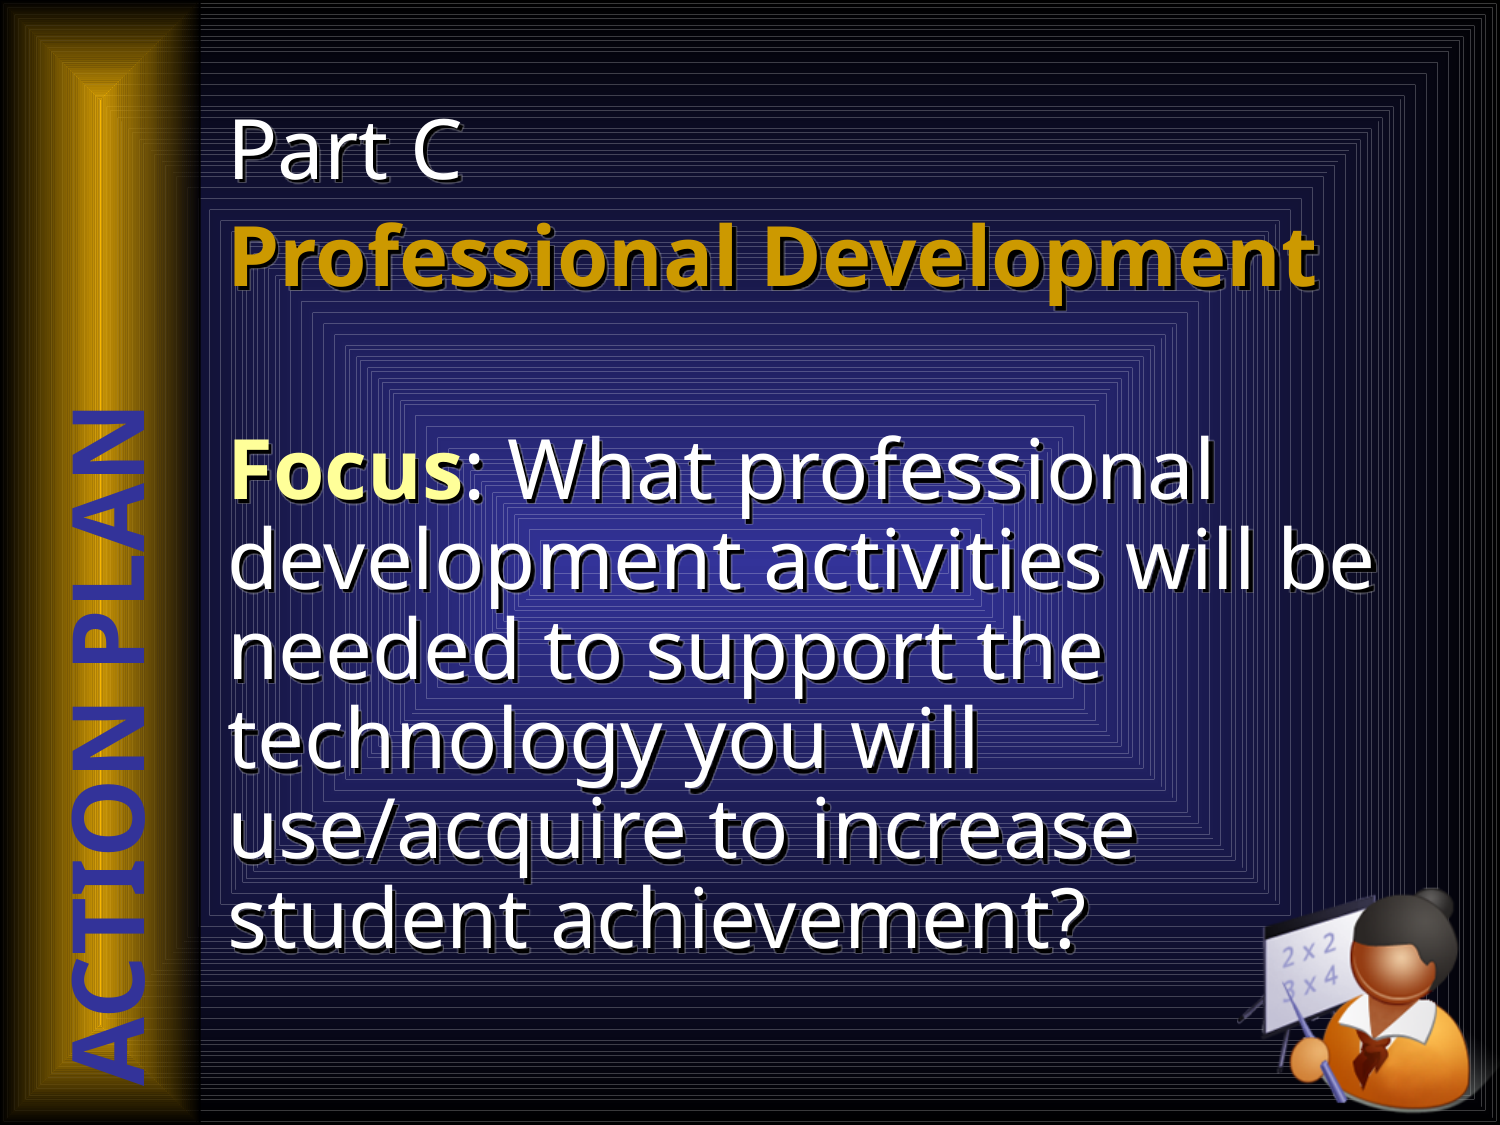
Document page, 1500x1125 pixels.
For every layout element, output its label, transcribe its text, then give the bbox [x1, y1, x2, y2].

text_box ACTION PLAN [37, 0, 173, 1102]
list Part C Professional Development Focus: What professional development activities will be needed to support the technology you will use/acquire to increase student achievement? [212, 99, 1463, 843]
picture [1237, 862, 1500, 1125]
